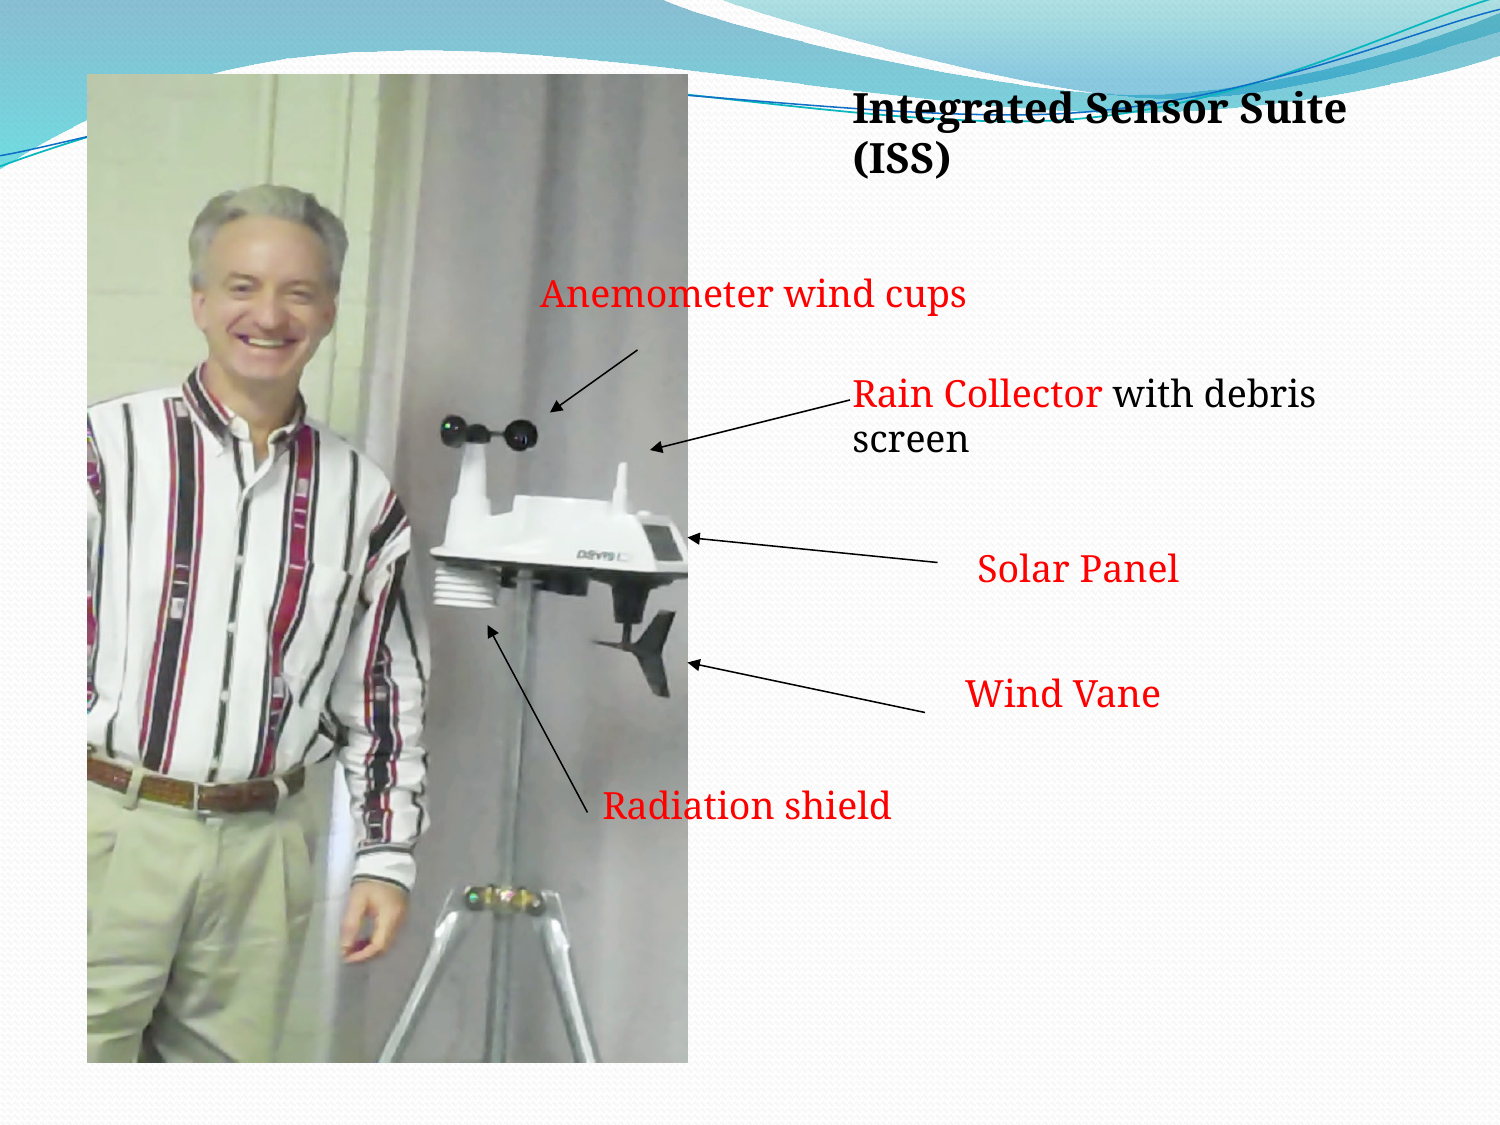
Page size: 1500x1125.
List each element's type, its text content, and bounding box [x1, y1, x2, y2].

text_box Integrated Sensor Suite (ISS) [837, 74, 1463, 190]
text_box Radiation shield [694, 774, 925, 835]
text_box Solar Panel [962, 537, 1288, 598]
text_box [694, 532, 938, 563]
text_box [694, 658, 926, 713]
text_box Rain Collector with debris screen [837, 362, 1425, 468]
text_box Anemometer wind cups [694, 262, 1013, 323]
picture [87, 74, 688, 1063]
text_box Wind Vane [950, 662, 1225, 723]
